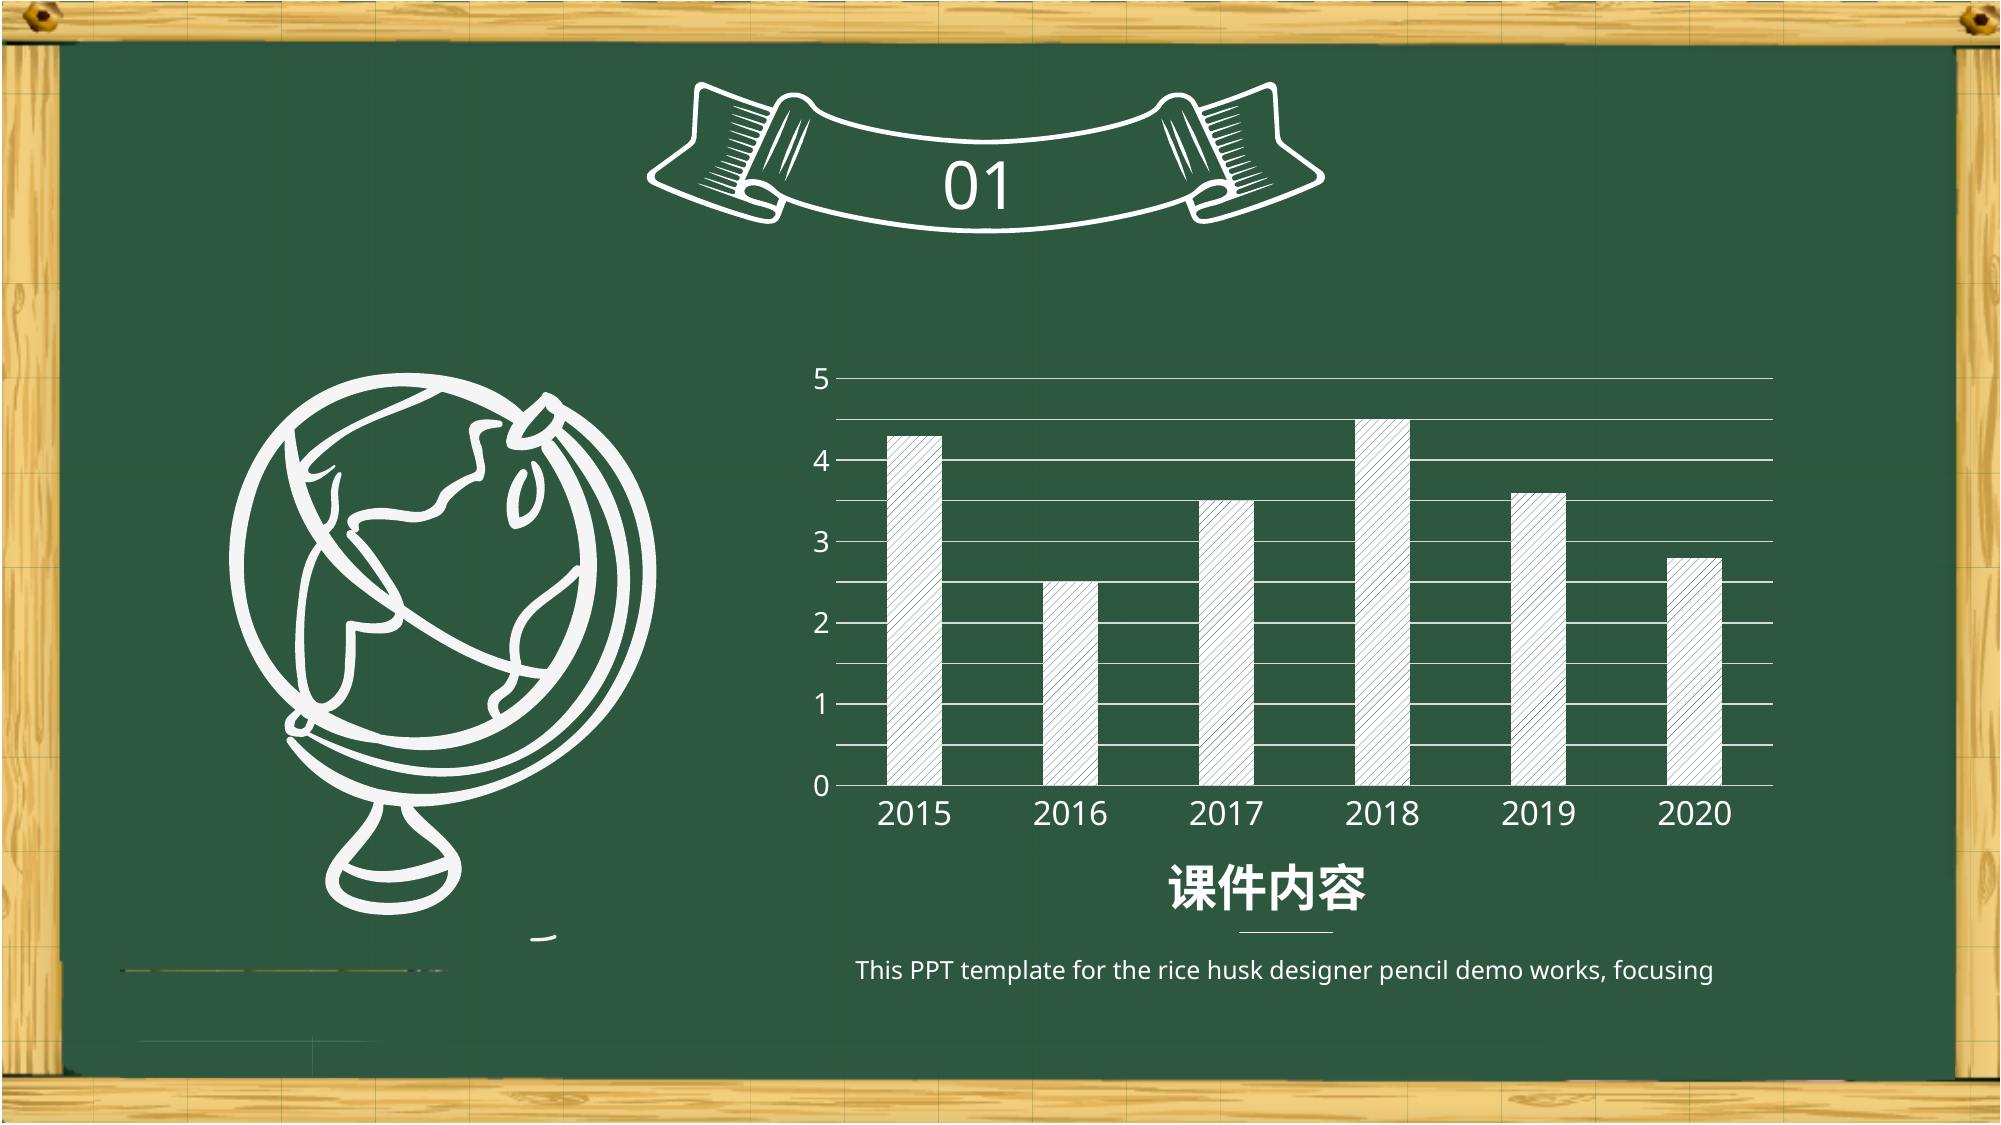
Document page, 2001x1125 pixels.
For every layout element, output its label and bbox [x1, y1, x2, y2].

picture [0, 0, 2000, 1123]
chart [793, 348, 1793, 846]
text_box [211, 368, 683, 942]
